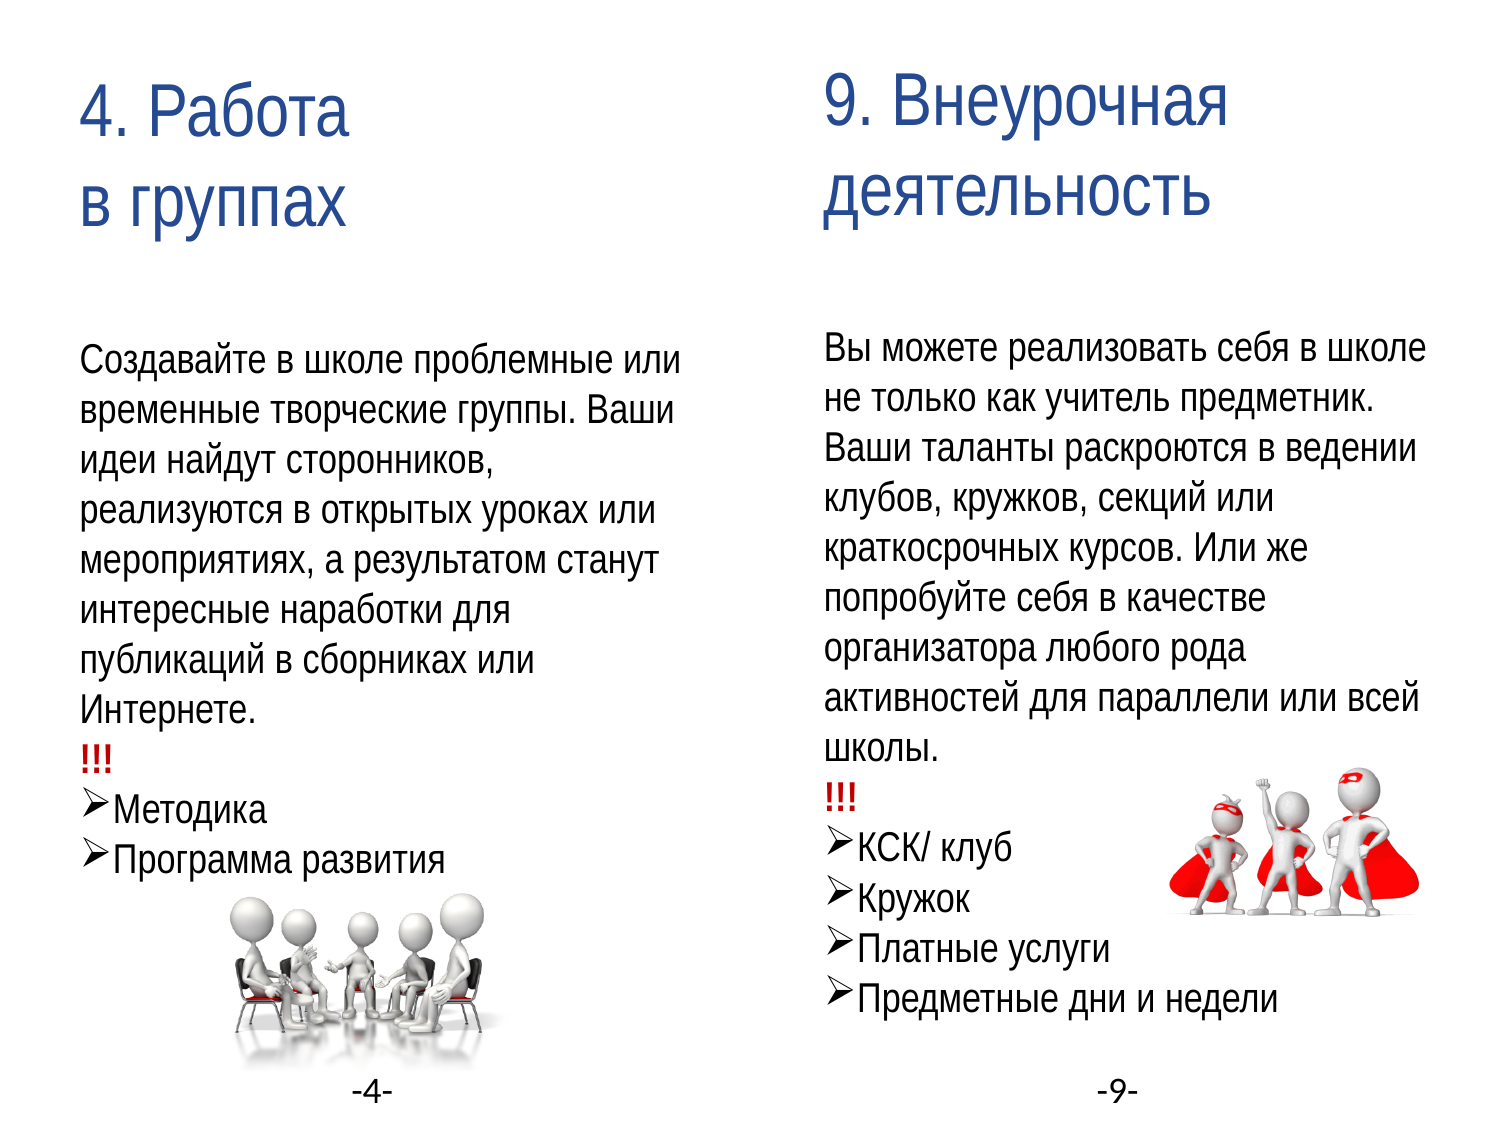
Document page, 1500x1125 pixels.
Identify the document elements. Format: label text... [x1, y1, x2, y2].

picture [206, 881, 512, 1072]
text_box 9. Внеурочная деятельность Вы можете реализовать себя в школе не только как учитель предметник. Ваши таланты раскроются в ведении клубов, кружков, секций или краткосрочных курсов. Или же попробуйте себя в качестве организатора любого рода активностей для параллели или всей школы. !!! КСК/ клуб Кружок Платные услуги Предметные дни и недели [809, 42, 1447, 1028]
picture [1163, 762, 1424, 951]
text_box 4. Работа в группах Создавайте в школе проблемные или временные творческие группы. Ваши идеи найдут сторонников, реализуются в открытых уроках или мероприятиях, а результатом станут интересные наработки для публикаций в сборниках или Интернете. !!! Методика Программа развития [64, 54, 703, 890]
text_box -4- -9- [336, 1058, 1181, 1119]
